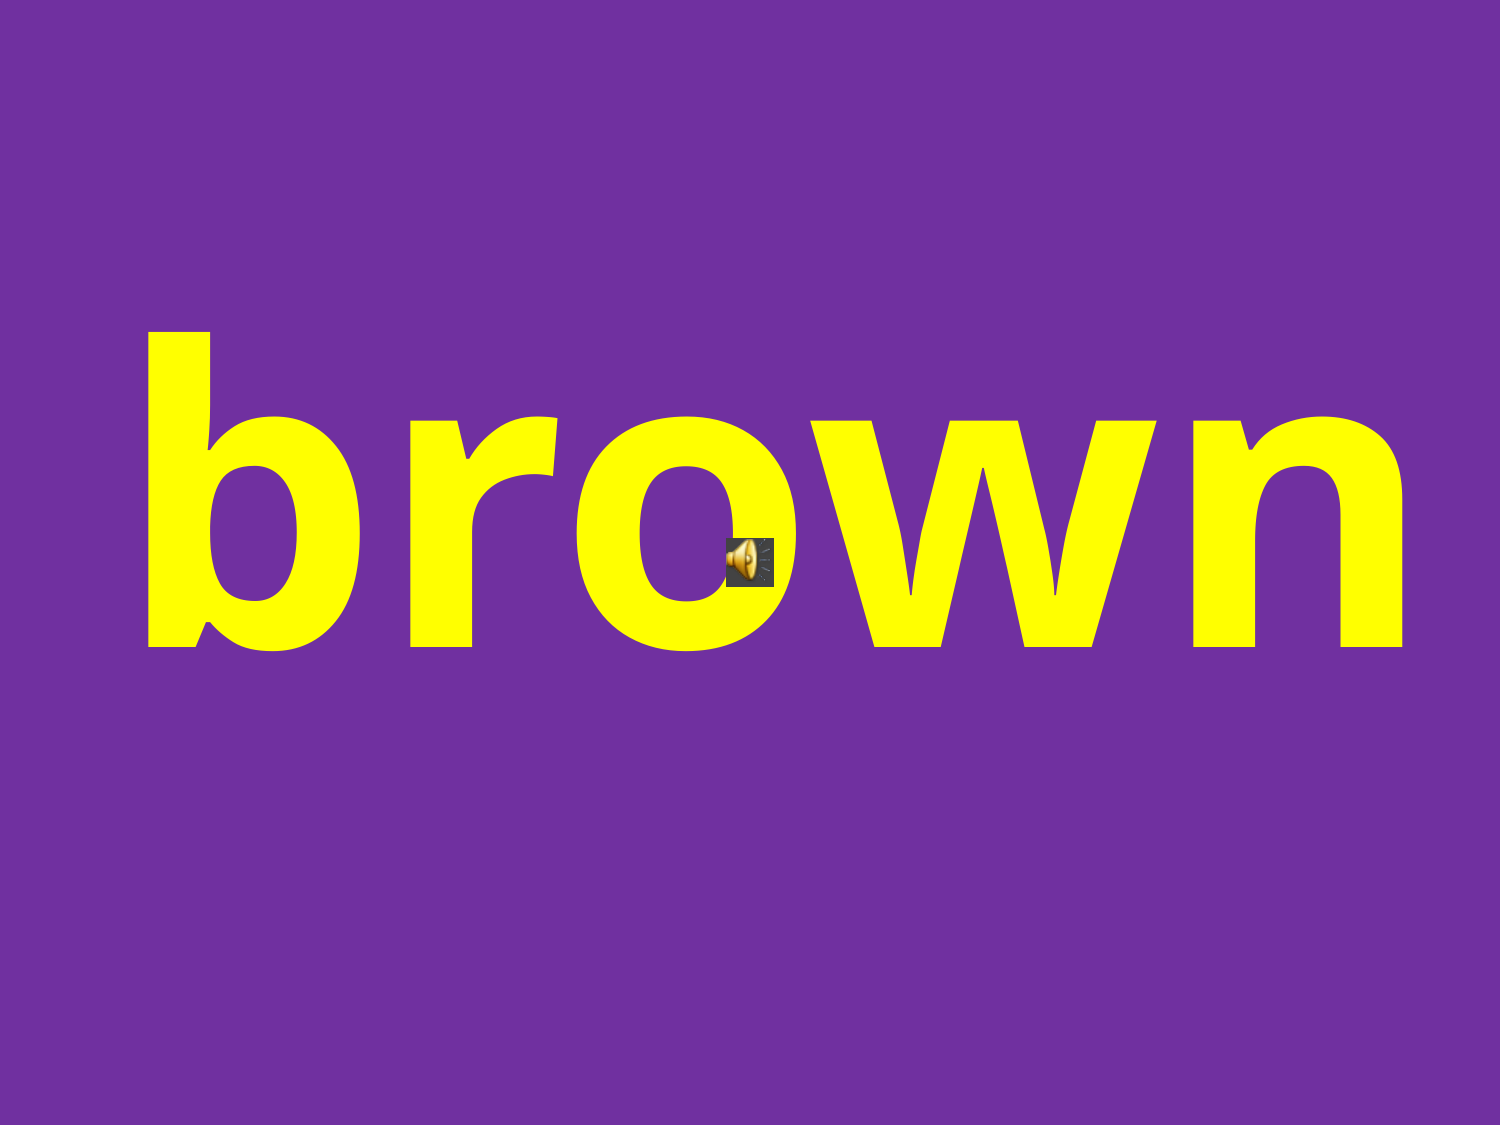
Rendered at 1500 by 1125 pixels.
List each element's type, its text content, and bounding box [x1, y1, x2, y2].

text_box brown [99, 224, 1450, 738]
picture [724, 537, 776, 588]
